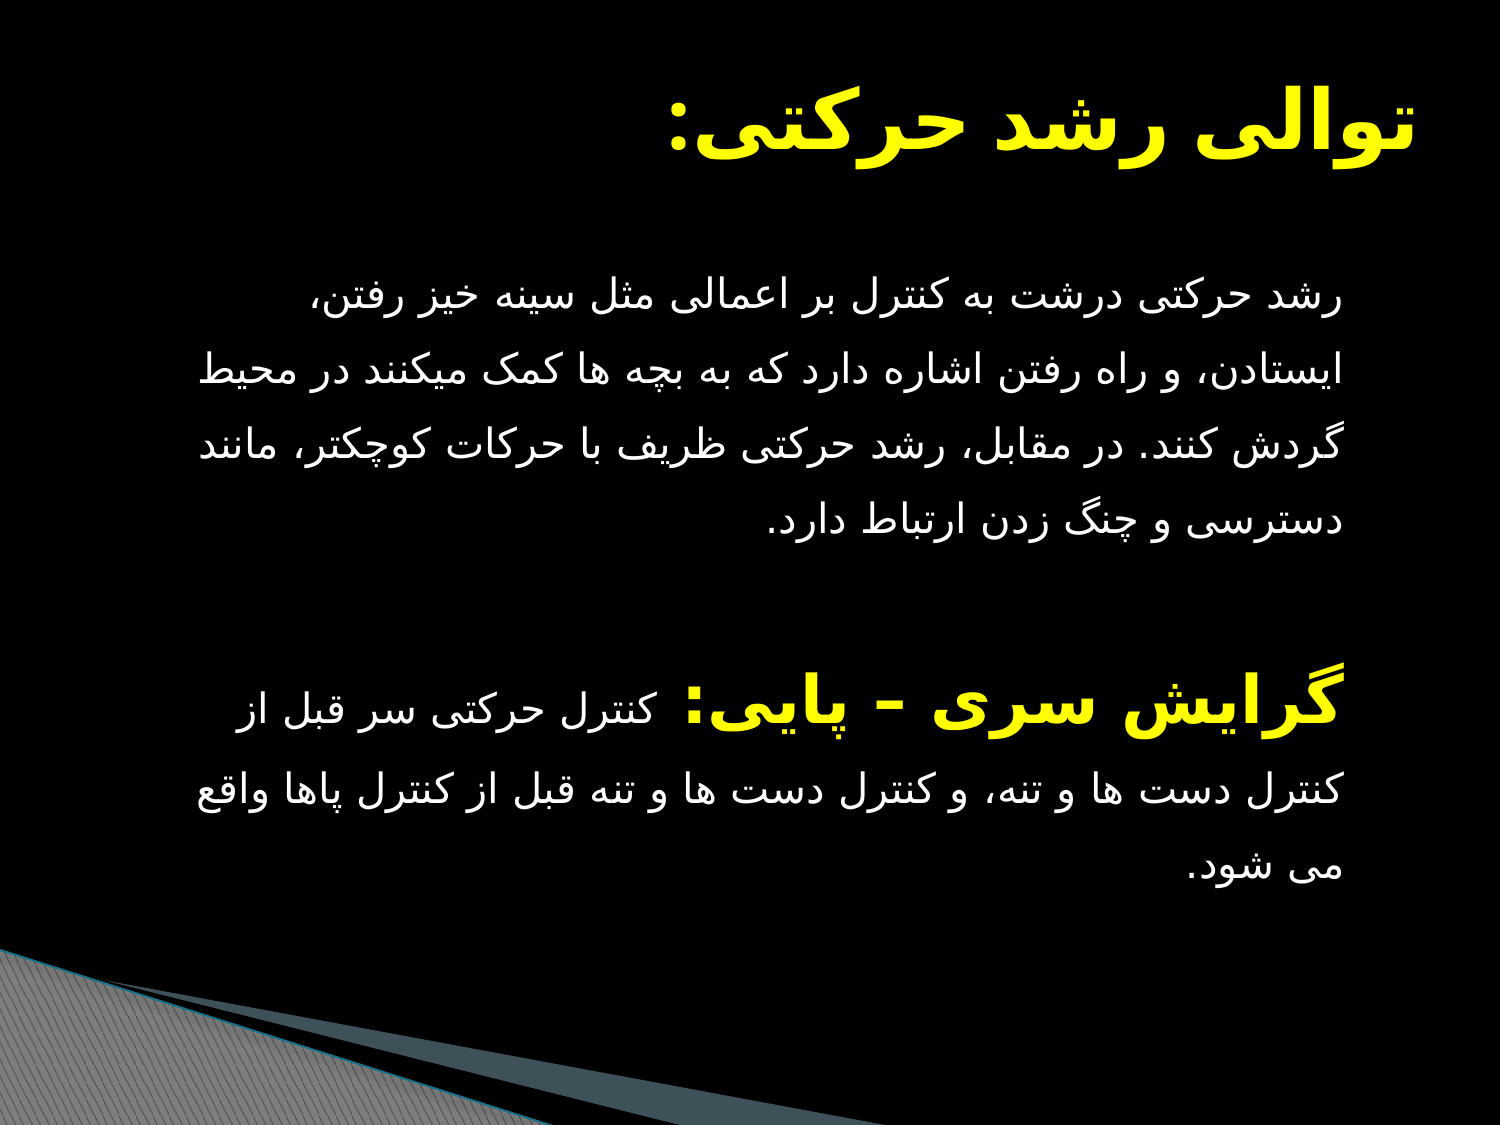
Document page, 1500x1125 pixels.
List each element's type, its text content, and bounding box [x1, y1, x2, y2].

picture [0, 952, 543, 1125]
text_box توالی رشد حرکتی: [651, 58, 1435, 174]
text_box رشد حرکتی درشت به کنترل بر اعمالی مثل سینه خیز رفتن، ایستادن، و راه رفتن اشاره دارد که به بچه ها کمک میکنند در محیط گردش کنند. در مقابل، رشد حرکتی ظریف با حرکات کوچکتر، مانند دسترسی و چنگ زدن ارتباط دارد. گرایش سری – پایی: کنترل حرکتی سر قبل از کنترل دست ها و تنه، و کنترل دست ها و تنه قبل از کنترل پاها واقع می شود. [140, 234, 1360, 895]
